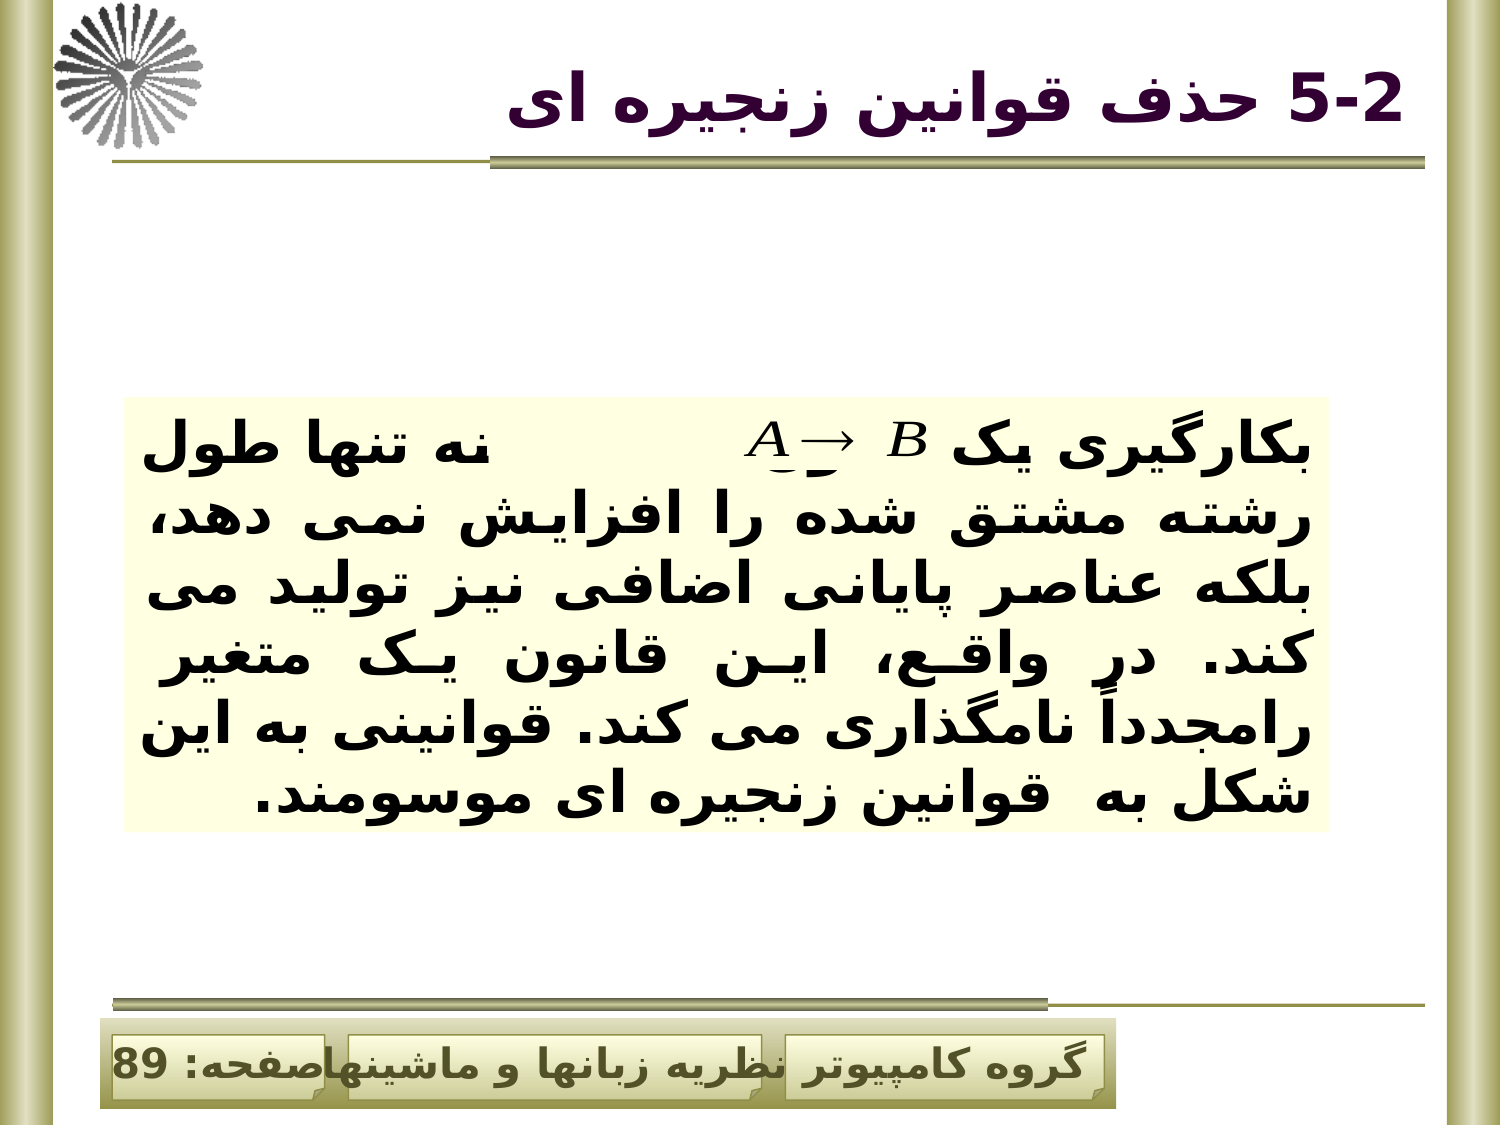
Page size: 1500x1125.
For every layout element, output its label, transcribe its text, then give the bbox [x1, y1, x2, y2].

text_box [123, 396, 1330, 693]
title 5-2 حذف قوانین زنجیره ای [147, 42, 1423, 147]
